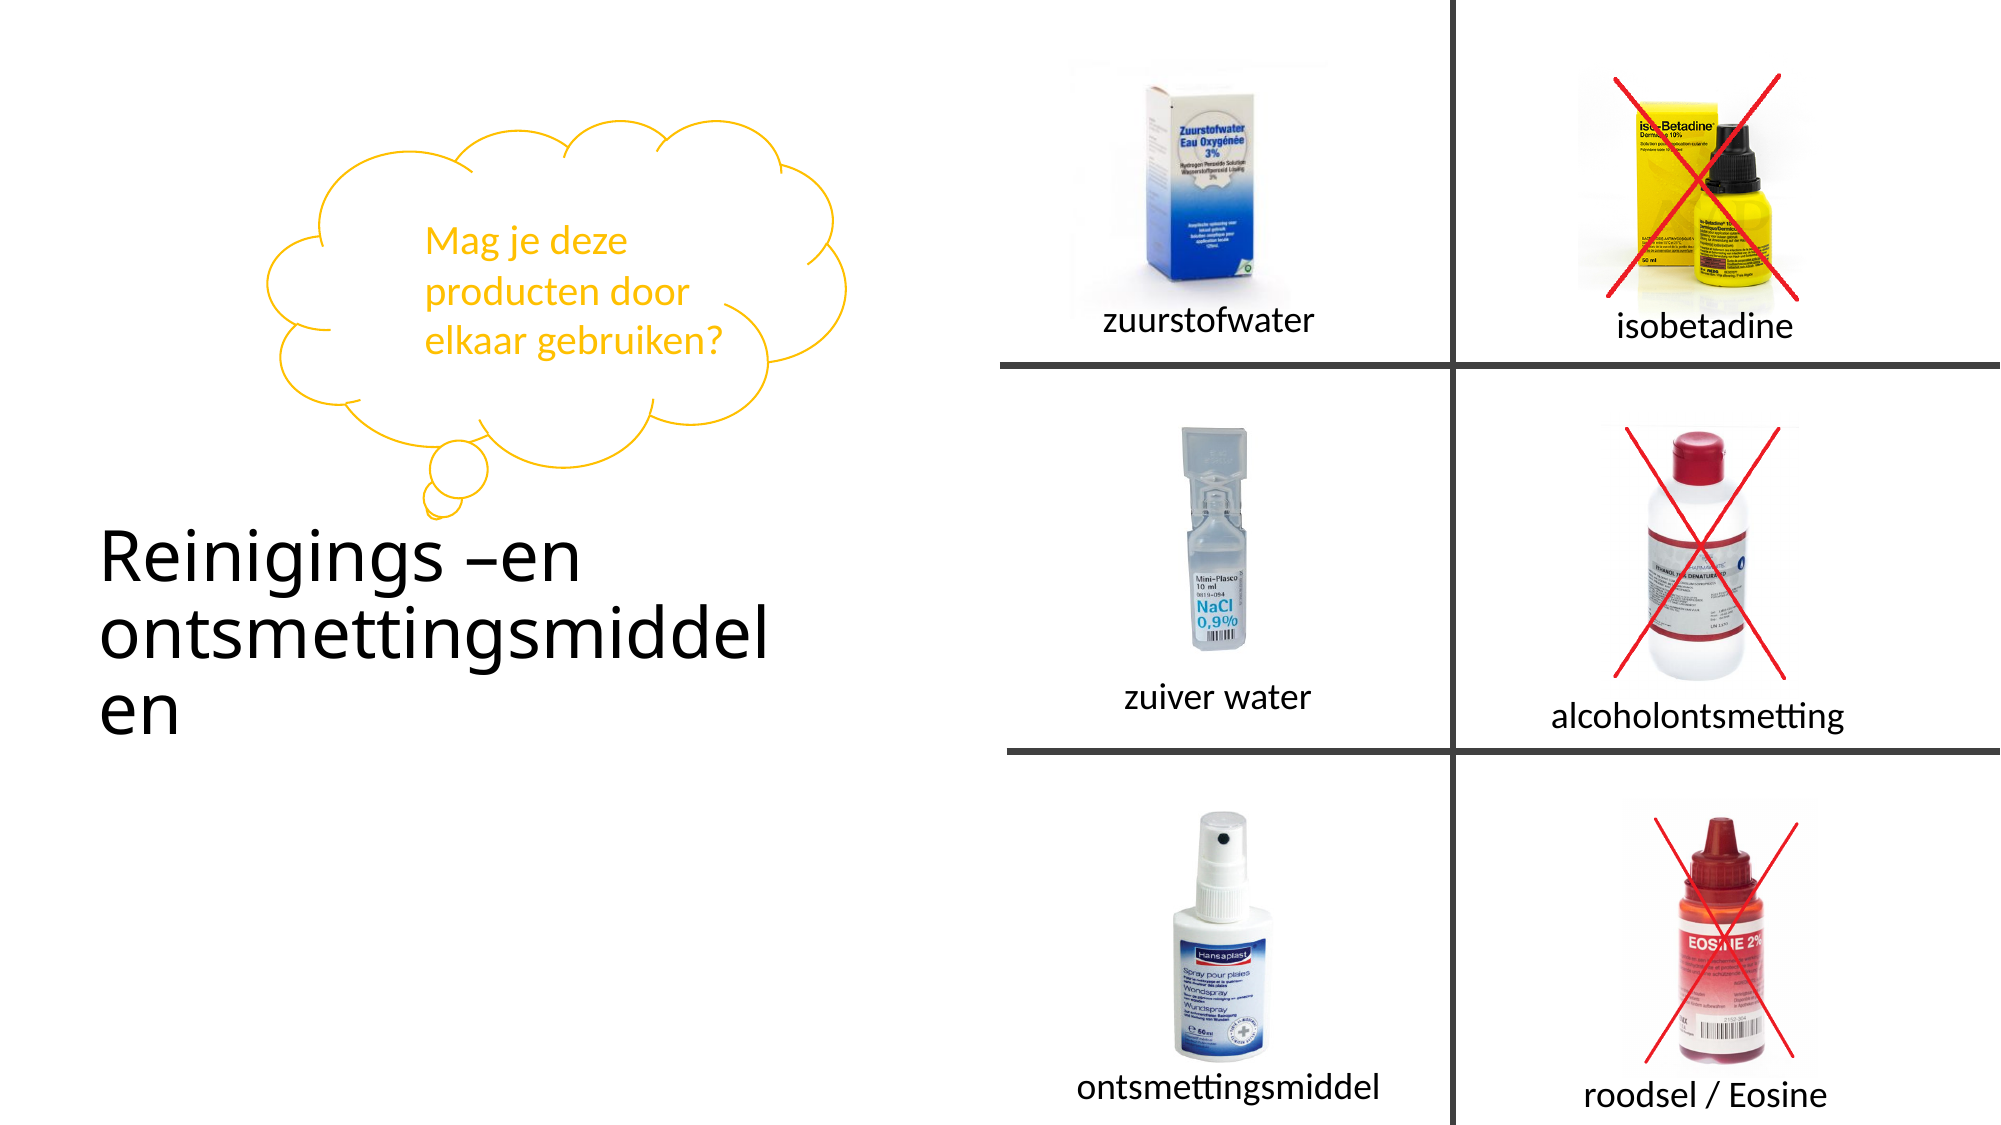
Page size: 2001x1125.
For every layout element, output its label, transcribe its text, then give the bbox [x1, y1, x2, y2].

picture [1601, 412, 1799, 699]
picture [1090, 804, 1357, 1070]
picture [1064, 379, 1383, 699]
text_box alcoholontsmetting [1536, 683, 1864, 744]
text_box [266, 120, 847, 521]
picture [1578, 52, 1822, 319]
text_box ontsmettingsmiddel [1061, 1054, 1416, 1115]
text_box zuiver water [1109, 699, 1351, 725]
text_box zuurstofwater [1088, 287, 1372, 348]
picture [1622, 798, 1818, 1078]
text_box roodsel / Eosine [1568, 1062, 1871, 1123]
title Reinigings –en ontsmettingsmiddelen [83, 365, 822, 758]
picture [1068, 59, 1328, 319]
text_box Mag je deze producten door elkaar gebruiken? [409, 205, 766, 371]
text_box isobetadine [1601, 293, 1833, 353]
